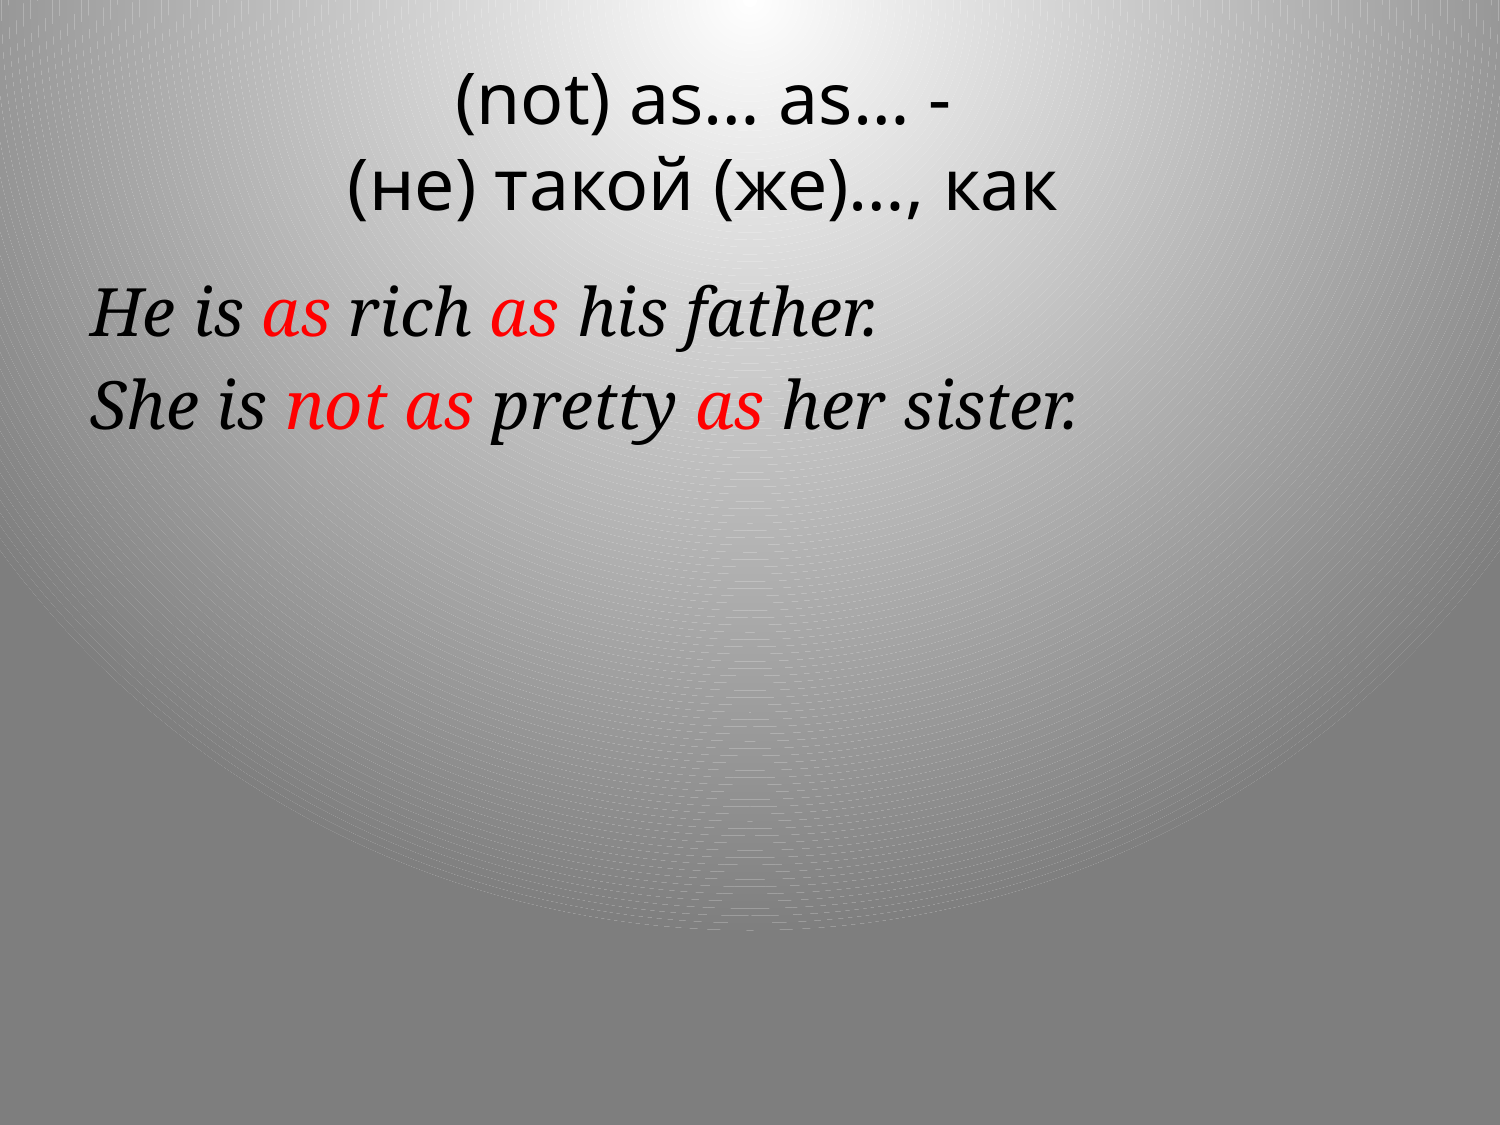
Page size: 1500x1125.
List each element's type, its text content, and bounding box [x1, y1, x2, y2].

title (not) as… as… - (не) такой (же)…, как [0, 45, 1425, 233]
list He is as rich as his father. She is not as pretty as her sister. [75, 262, 1425, 1005]
